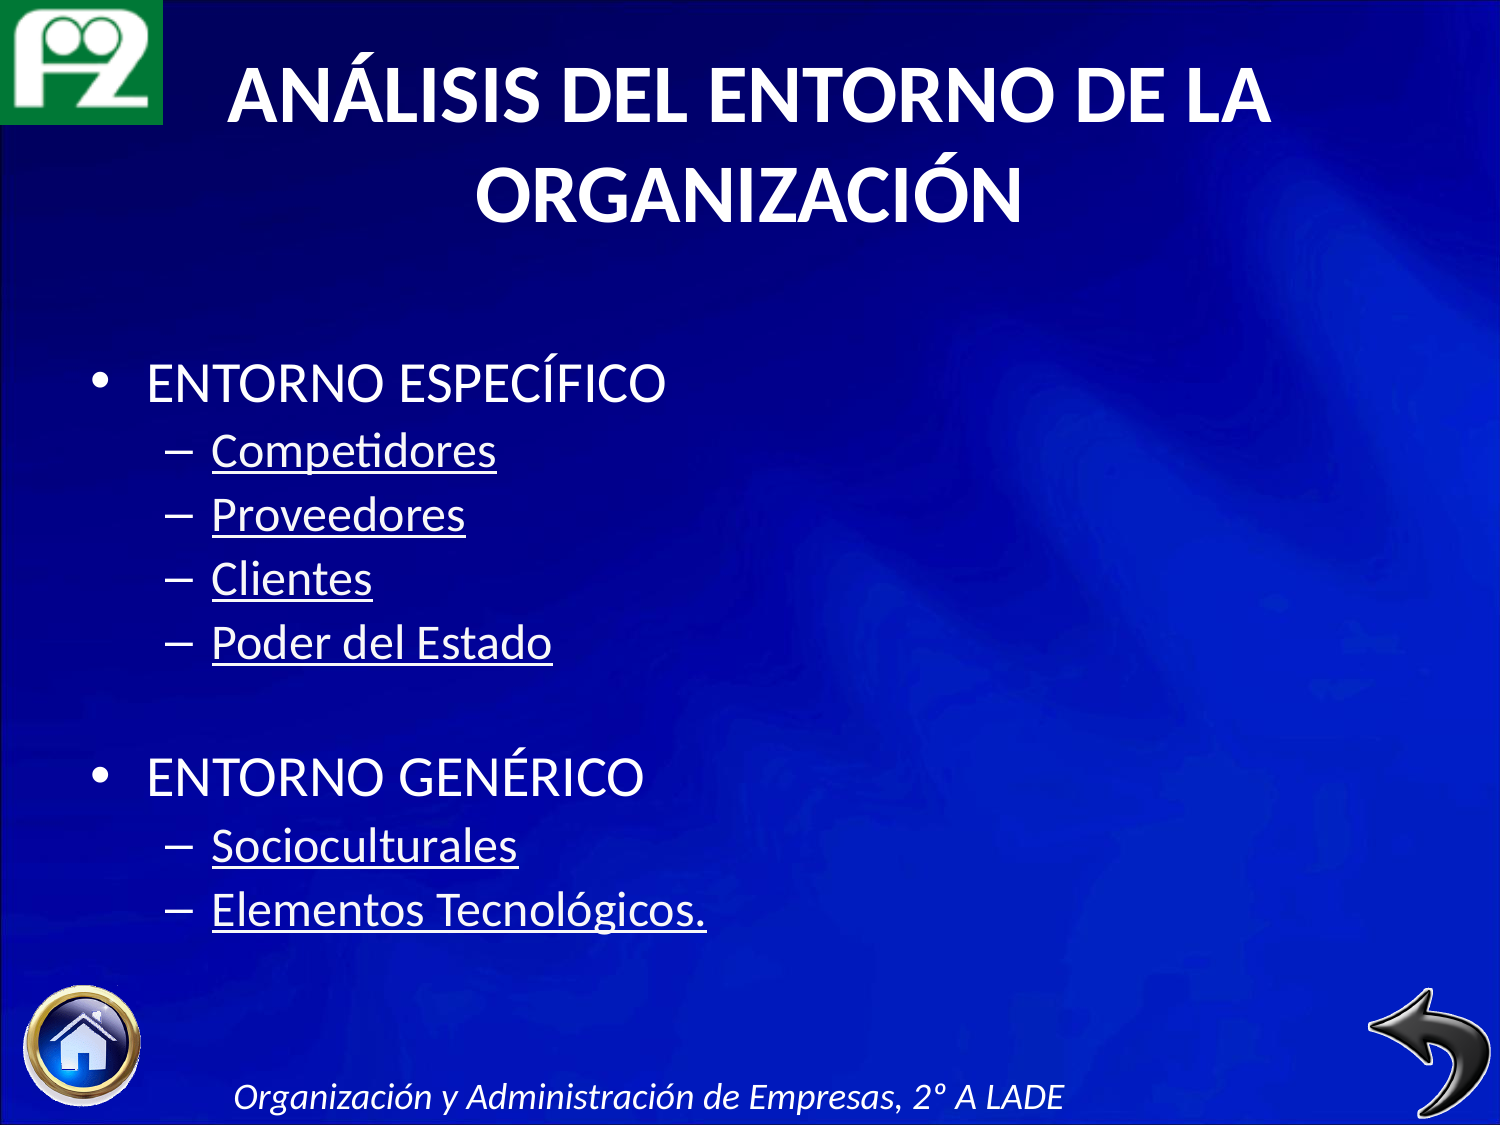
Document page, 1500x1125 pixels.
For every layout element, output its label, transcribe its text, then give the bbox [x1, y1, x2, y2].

title ANÁLISIS DEL ENTORNO DE LA ORGANIZACIÓN [74, 44, 1426, 233]
list ENTORNO ESPECÍFICO Competidores Proveedores Clientes Poder del Estado ENTORNO GENÉRICO Socioculturales Elementos Tecnológicos. [74, 262, 1426, 1006]
picture [0, 0, 1500, 1125]
text_box Organización y Administración de Empresas, 2º A LADE [218, 1064, 1199, 1125]
